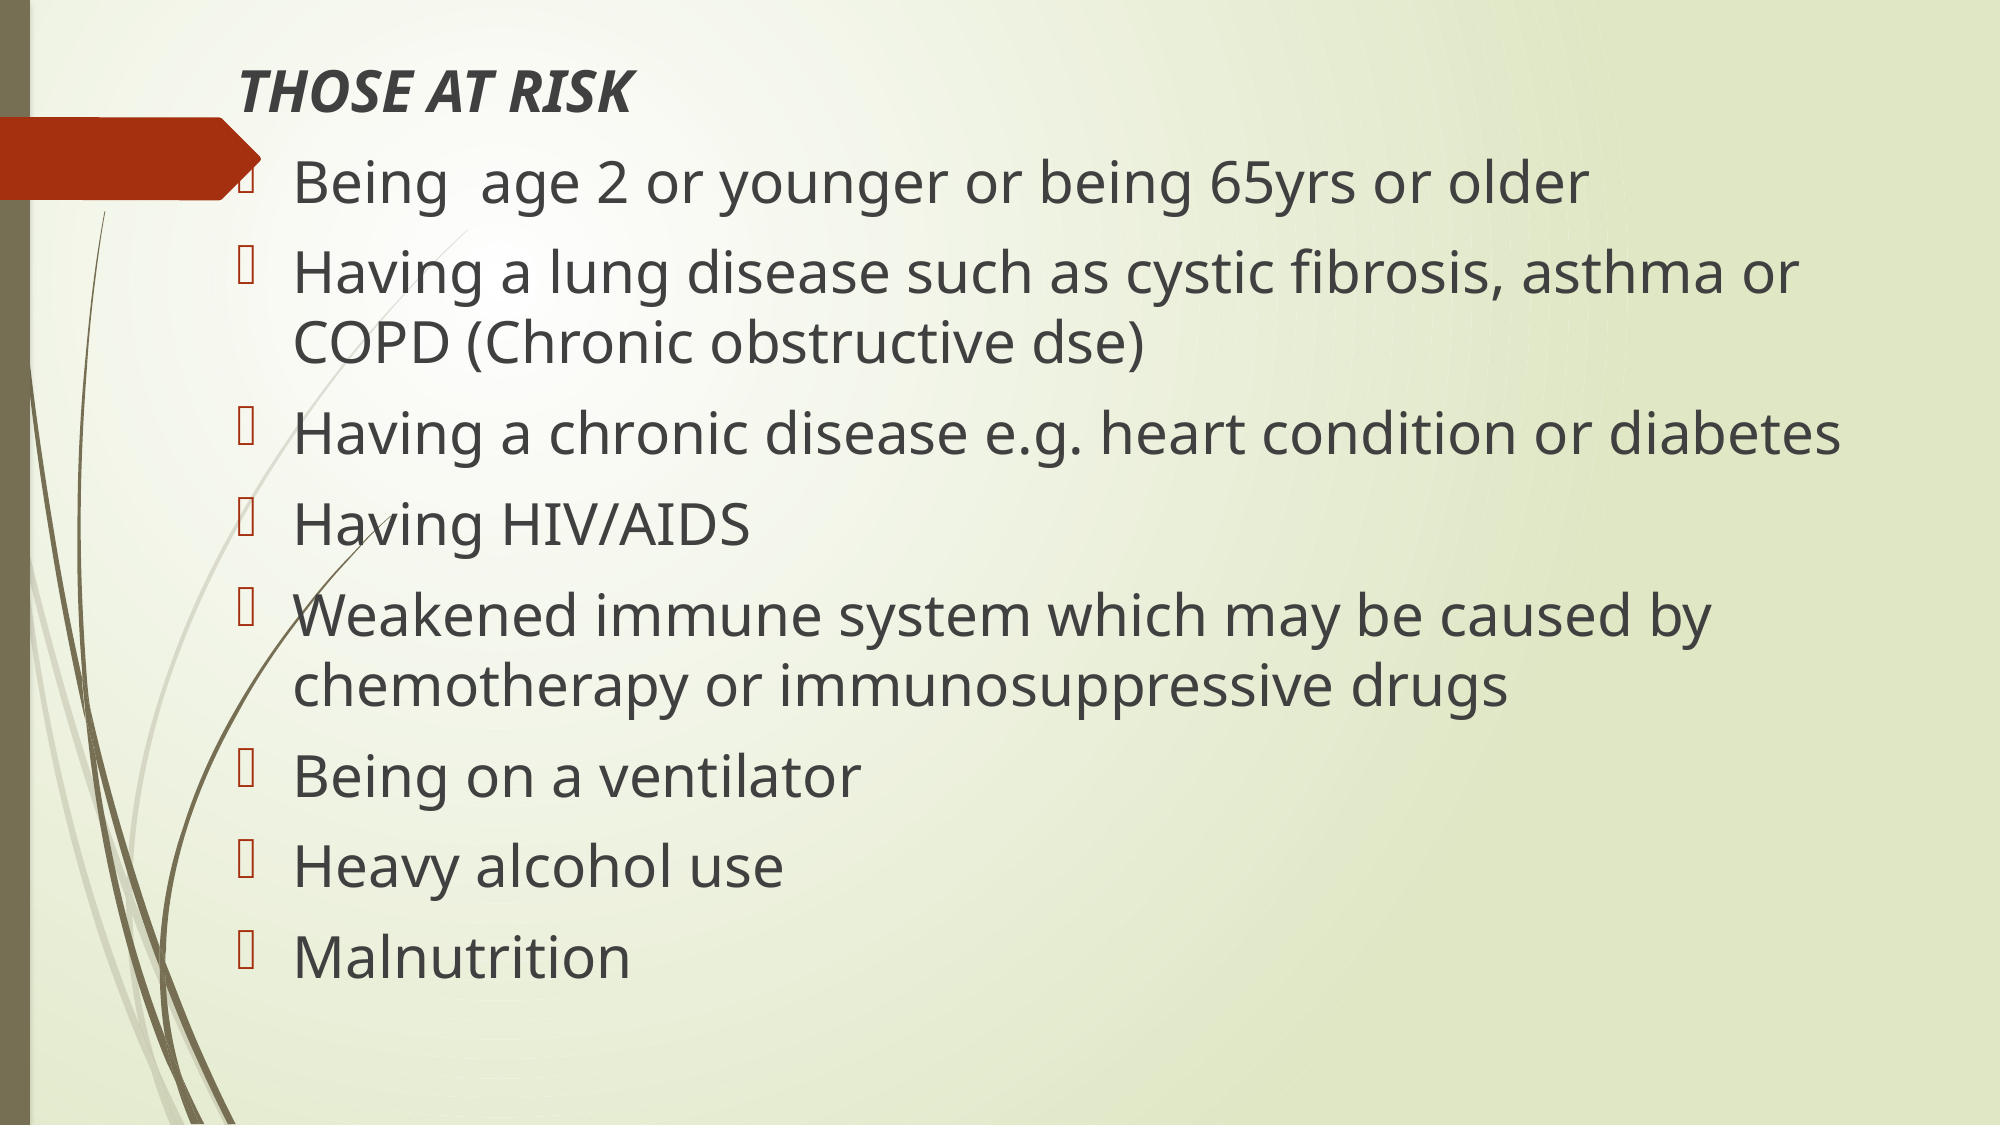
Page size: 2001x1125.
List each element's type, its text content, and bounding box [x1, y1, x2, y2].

list THOSE AT RISK Being age 2 or younger or being 65yrs or older Having a lung disease such as cystic fibrosis, asthma or COPD (Chronic obstructive dse) Having a chronic disease e.g. heart condition or diabetes Having HIV/AIDS Weakened immune system which may be caused by chemotherapy or immunosuppressive drugs Being on a ventilator Heavy alcohol use Malnutrition [221, 46, 1888, 1097]
